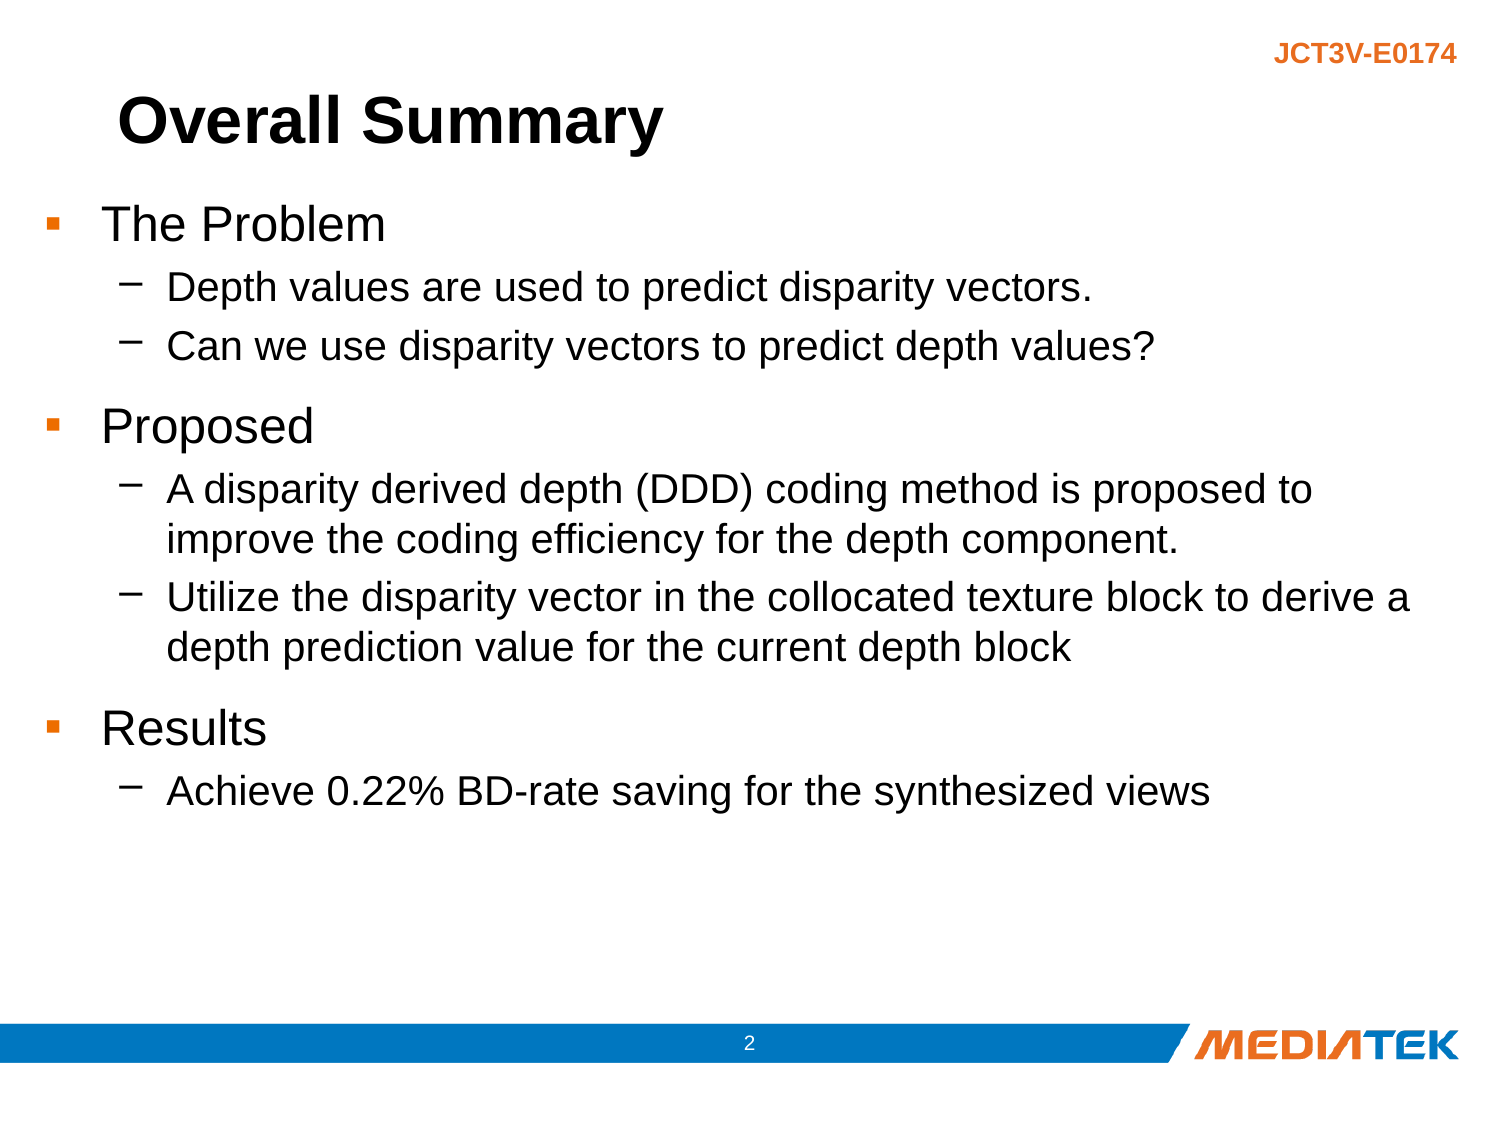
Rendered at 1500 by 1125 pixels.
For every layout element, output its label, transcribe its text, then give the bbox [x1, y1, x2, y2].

picture [0, 1023, 711, 1063]
title Overall Summary [101, 62, 1425, 172]
slide_number 1 [711, 1022, 789, 1090]
picture [789, 1023, 1459, 1063]
list The Problem Depth values are used to predict disparity vectors. Can we use disparity vectors to predict depth values? Proposed A disparity derived depth (DDD) coding method is proposed to improve the coding efficiency for the depth component. Utilize the disparity vector in the collocated texture block to derive a depth prediction value for the current depth block Results Achieve 0.22% BD-rate saving for the synthesized views [29, 184, 1459, 998]
